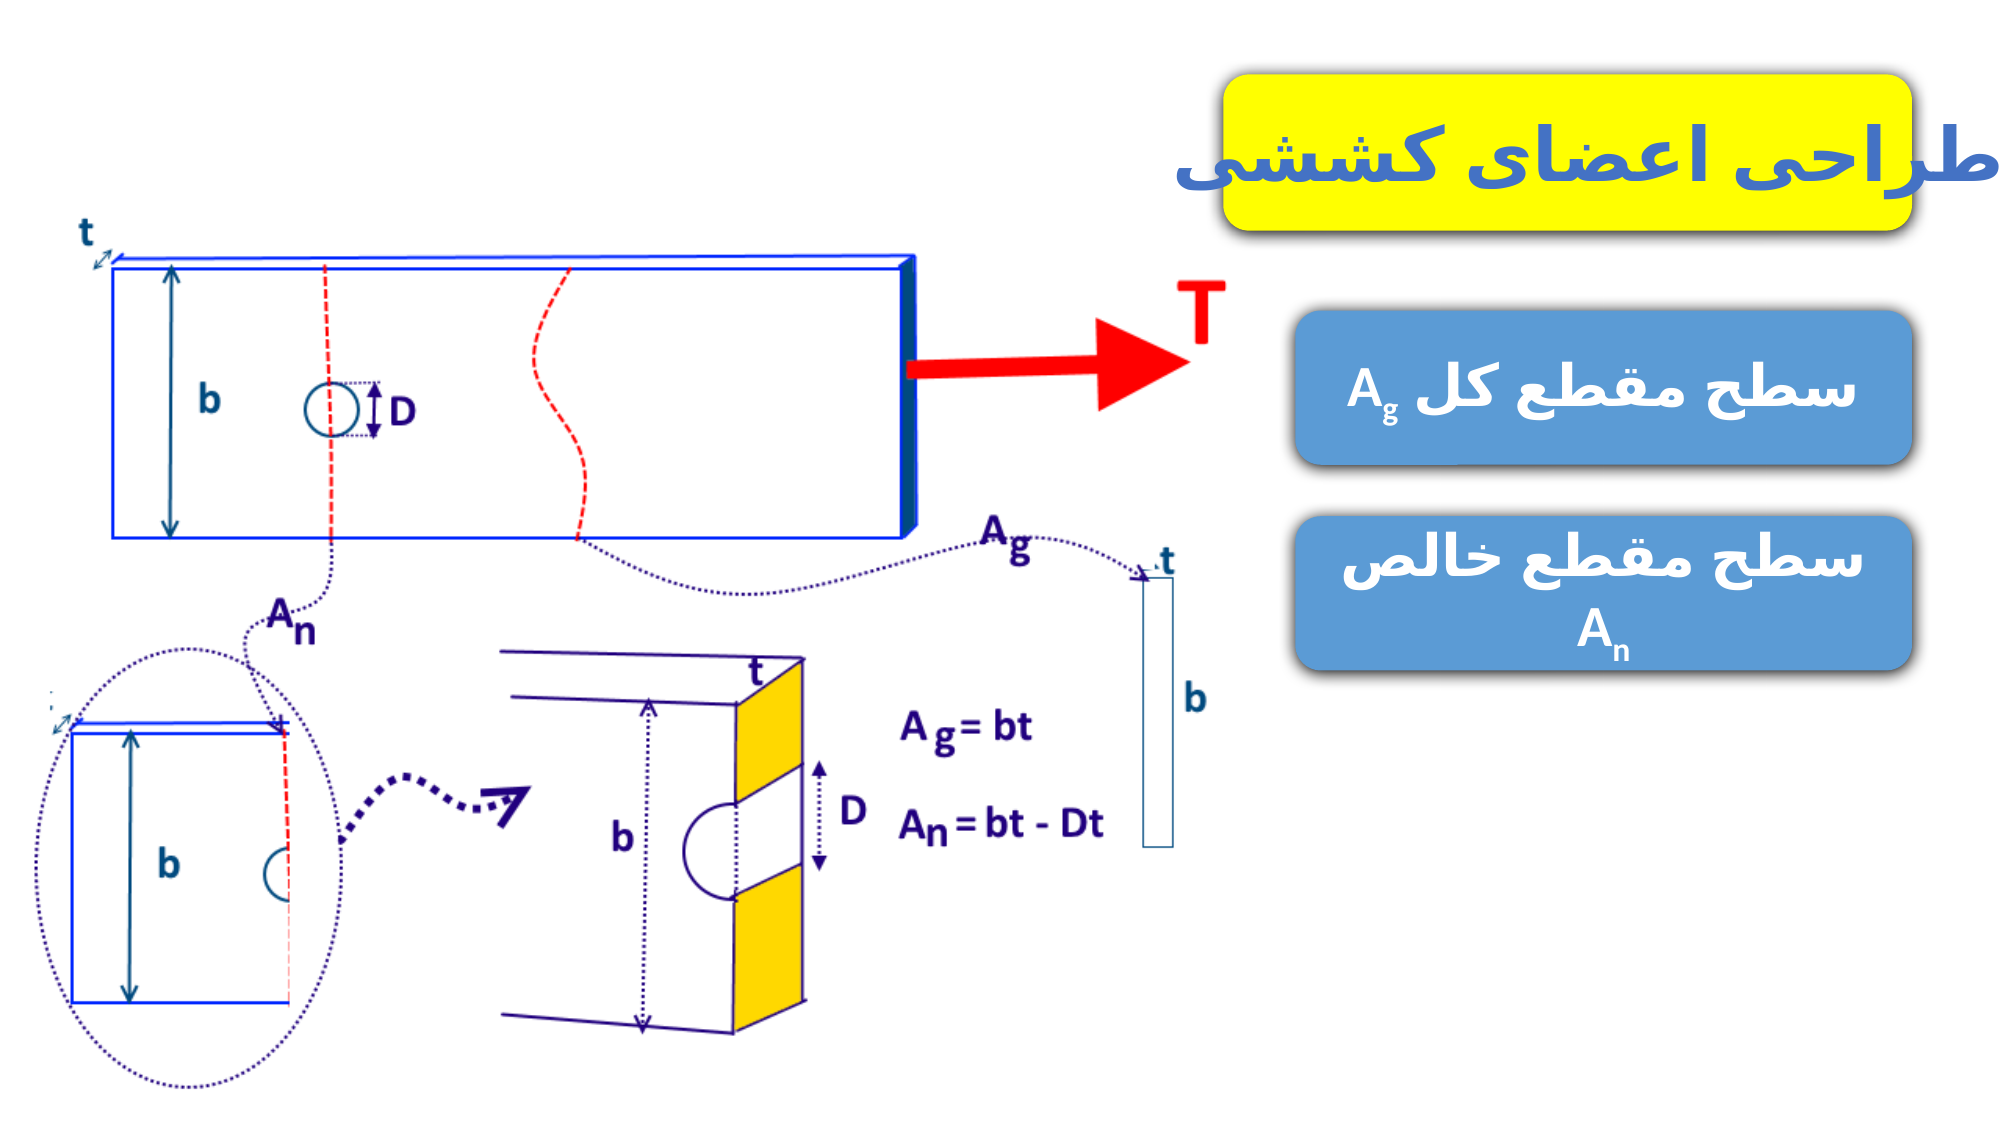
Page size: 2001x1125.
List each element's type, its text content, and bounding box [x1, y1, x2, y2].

text_box طراحی اعضای کششی [1157, 99, 2000, 205]
text_box سطح مقطع کل Ag [1294, 309, 1914, 466]
text_box [1260, 205, 1914, 232]
picture [27, 205, 1260, 1111]
text_box [1222, 73, 1913, 99]
text_box سطح مقطع خالص An [1294, 515, 1914, 672]
